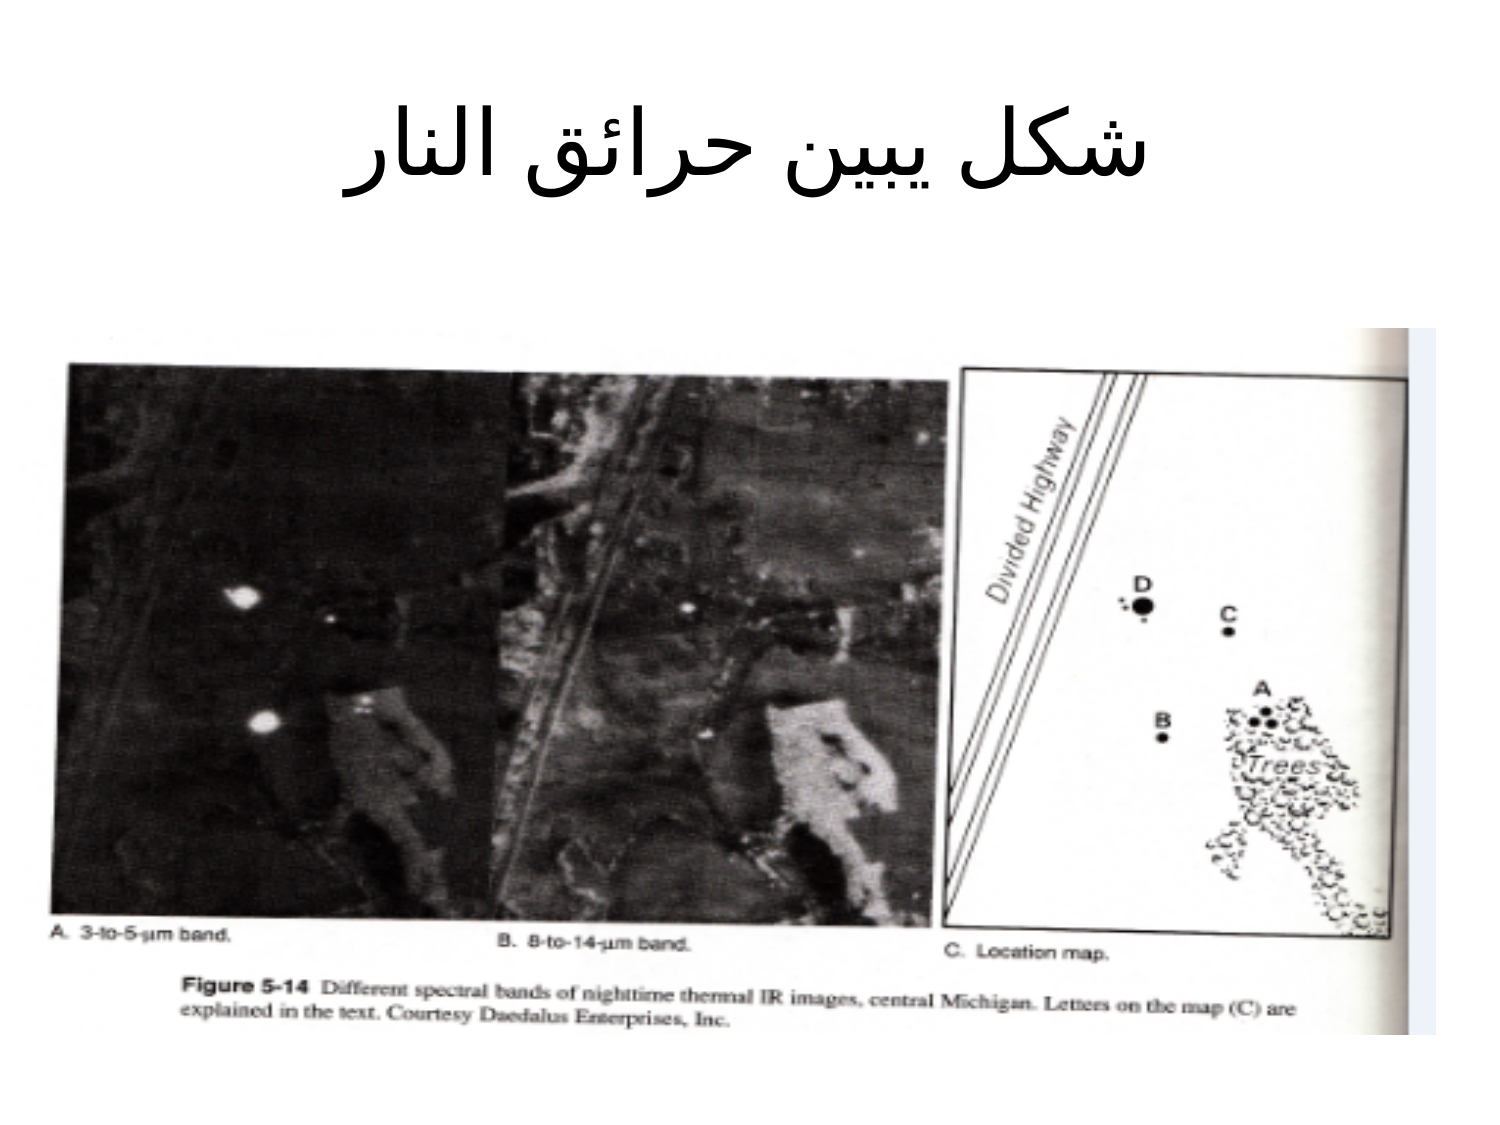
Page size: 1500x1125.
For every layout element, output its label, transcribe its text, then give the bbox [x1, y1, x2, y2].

title شكل يبين حرائق النار [75, 45, 1425, 233]
picture [17, 328, 1436, 1036]
